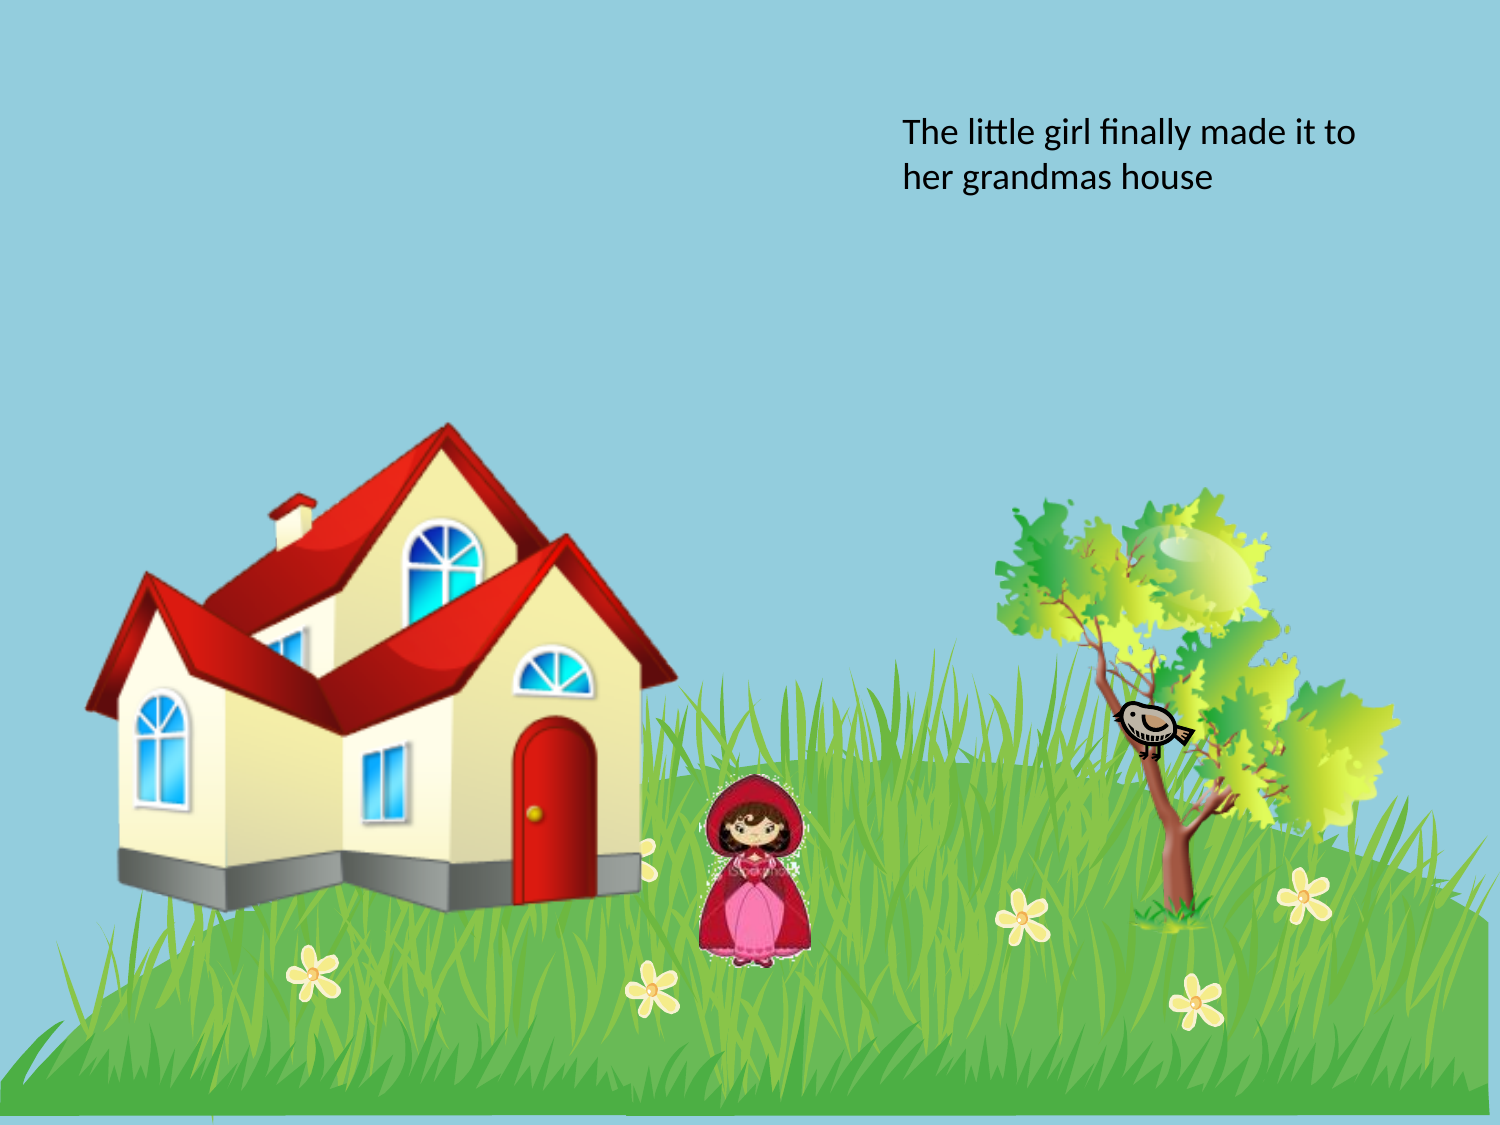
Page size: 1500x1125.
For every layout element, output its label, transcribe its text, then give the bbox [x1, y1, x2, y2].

picture [0, 337, 1500, 1125]
text_box The little girl finally made it to her grandmas house [887, 99, 1375, 205]
